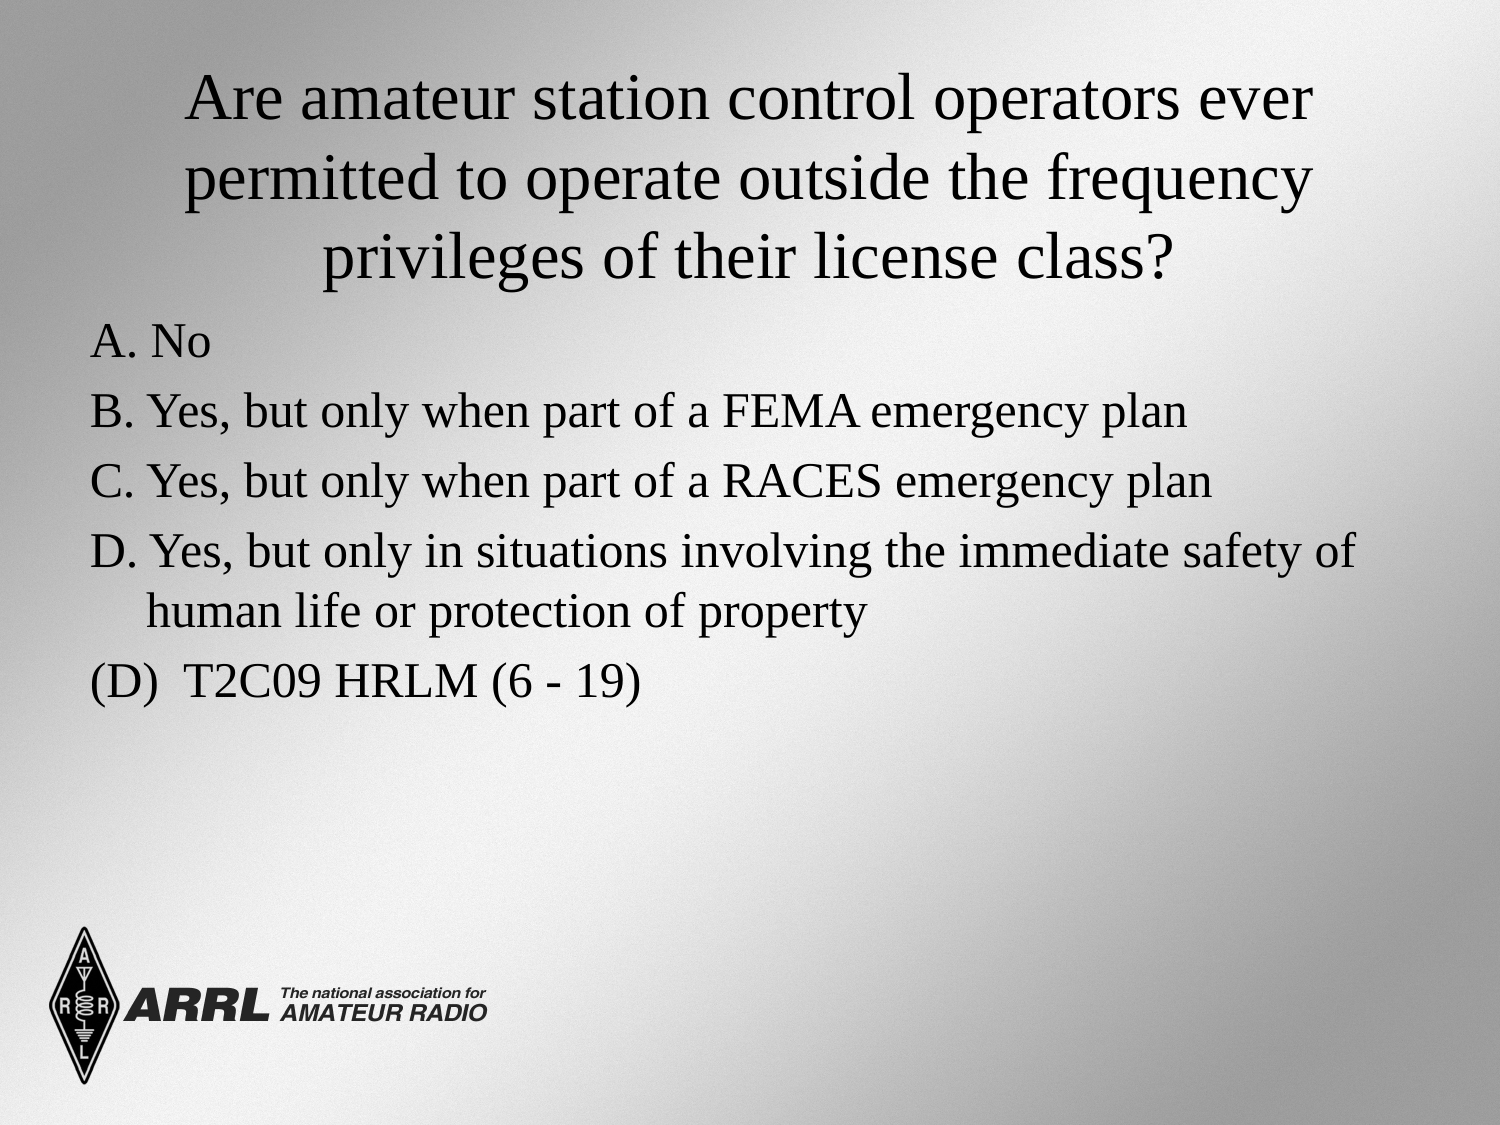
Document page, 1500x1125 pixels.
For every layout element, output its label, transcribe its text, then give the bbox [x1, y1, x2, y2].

title Are amateur station control operators ever permitted to operate outside the frequency privileges of their license class? [75, 45, 1425, 233]
list A. No B. Yes, but only when part of a FEMA emergency plan C. Yes, but only when part of a RACES emergency plan D. Yes, but only in situations involving the immediate safety of human life or protection of property (D) T2C09 HRLM (6 - 19) [75, 299, 1425, 1005]
picture [0, 0, 1500, 1125]
